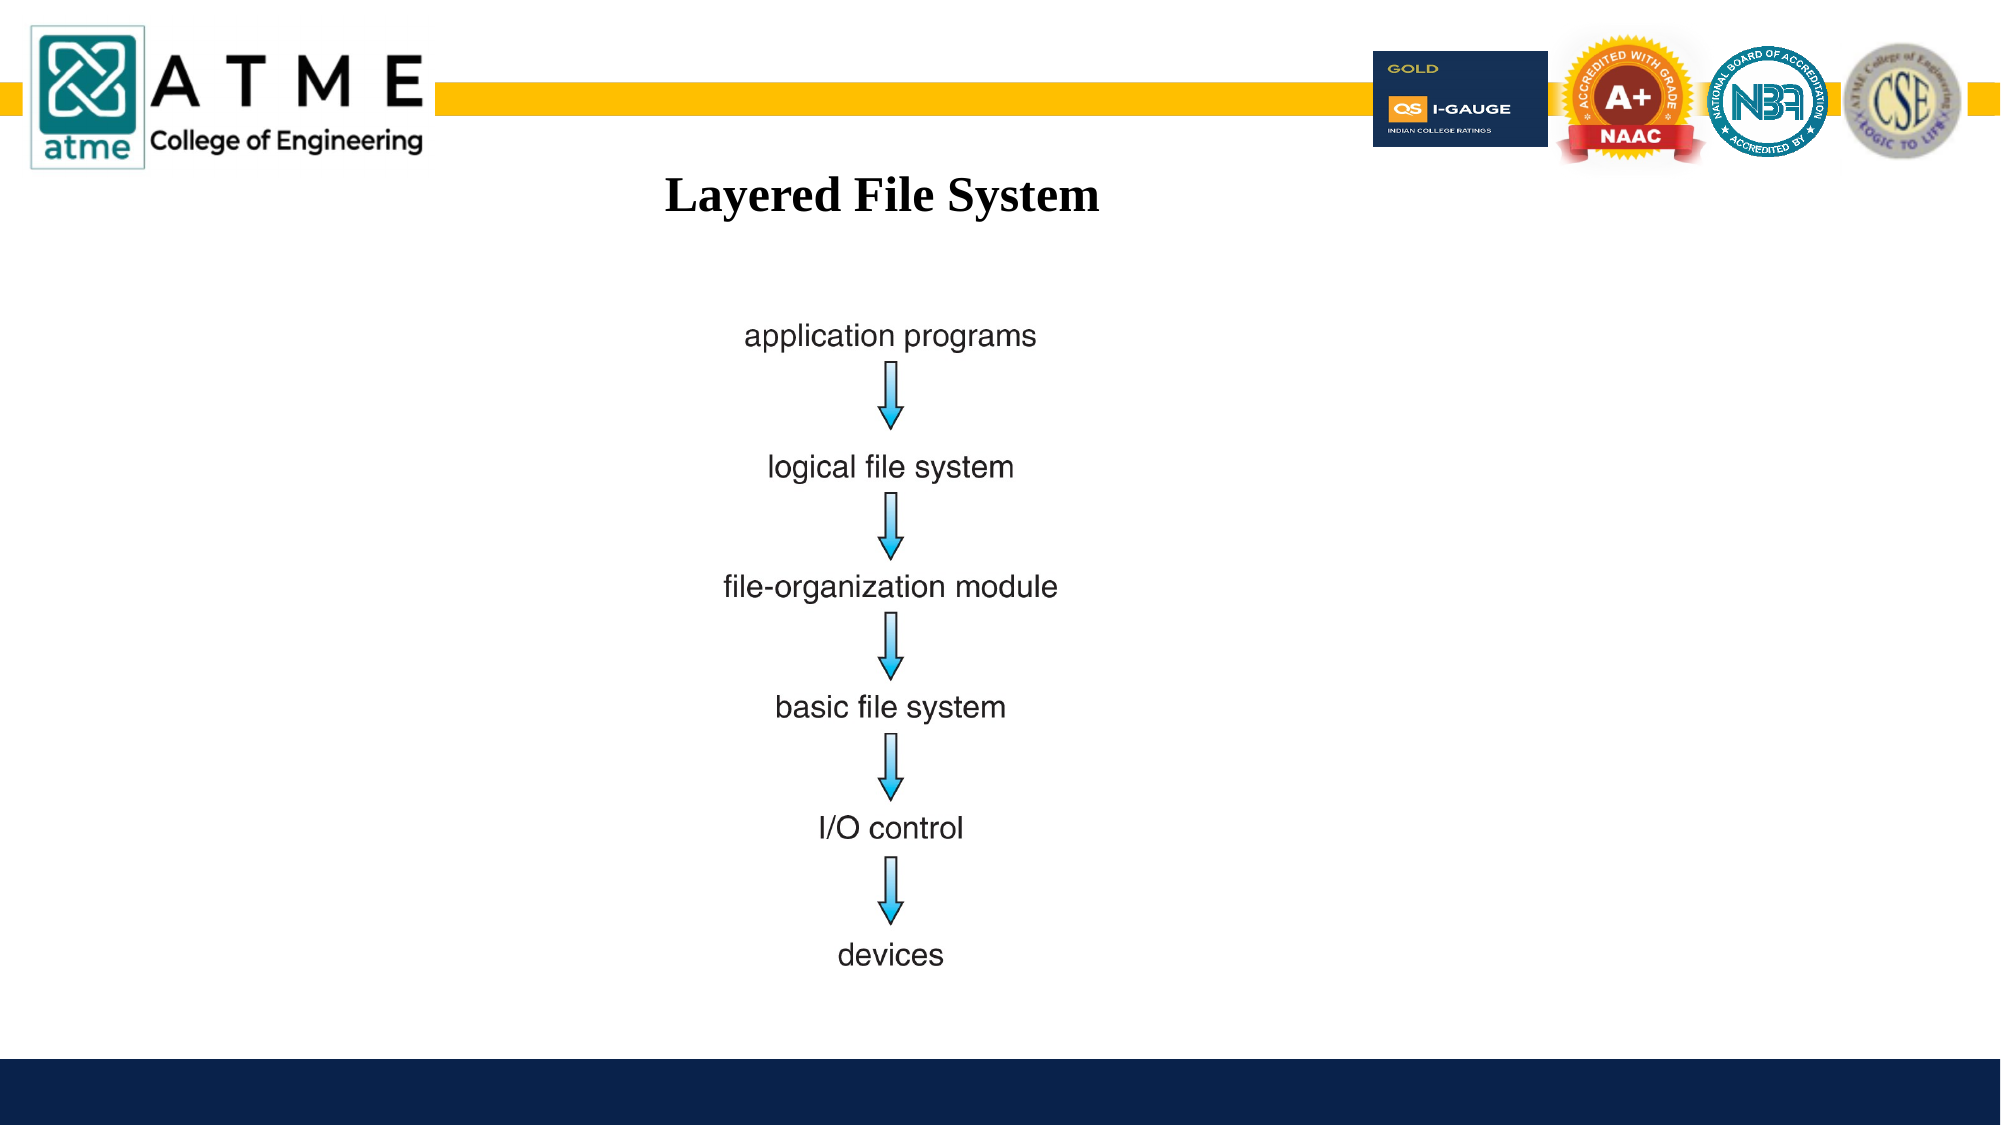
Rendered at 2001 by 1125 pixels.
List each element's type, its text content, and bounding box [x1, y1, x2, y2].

picture [0, 1059, 2001, 1125]
picture [22, 15, 435, 178]
picture [723, 320, 1058, 972]
title Layered File System [650, 153, 2000, 249]
picture [1840, 26, 1968, 153]
picture [1373, 20, 1828, 153]
